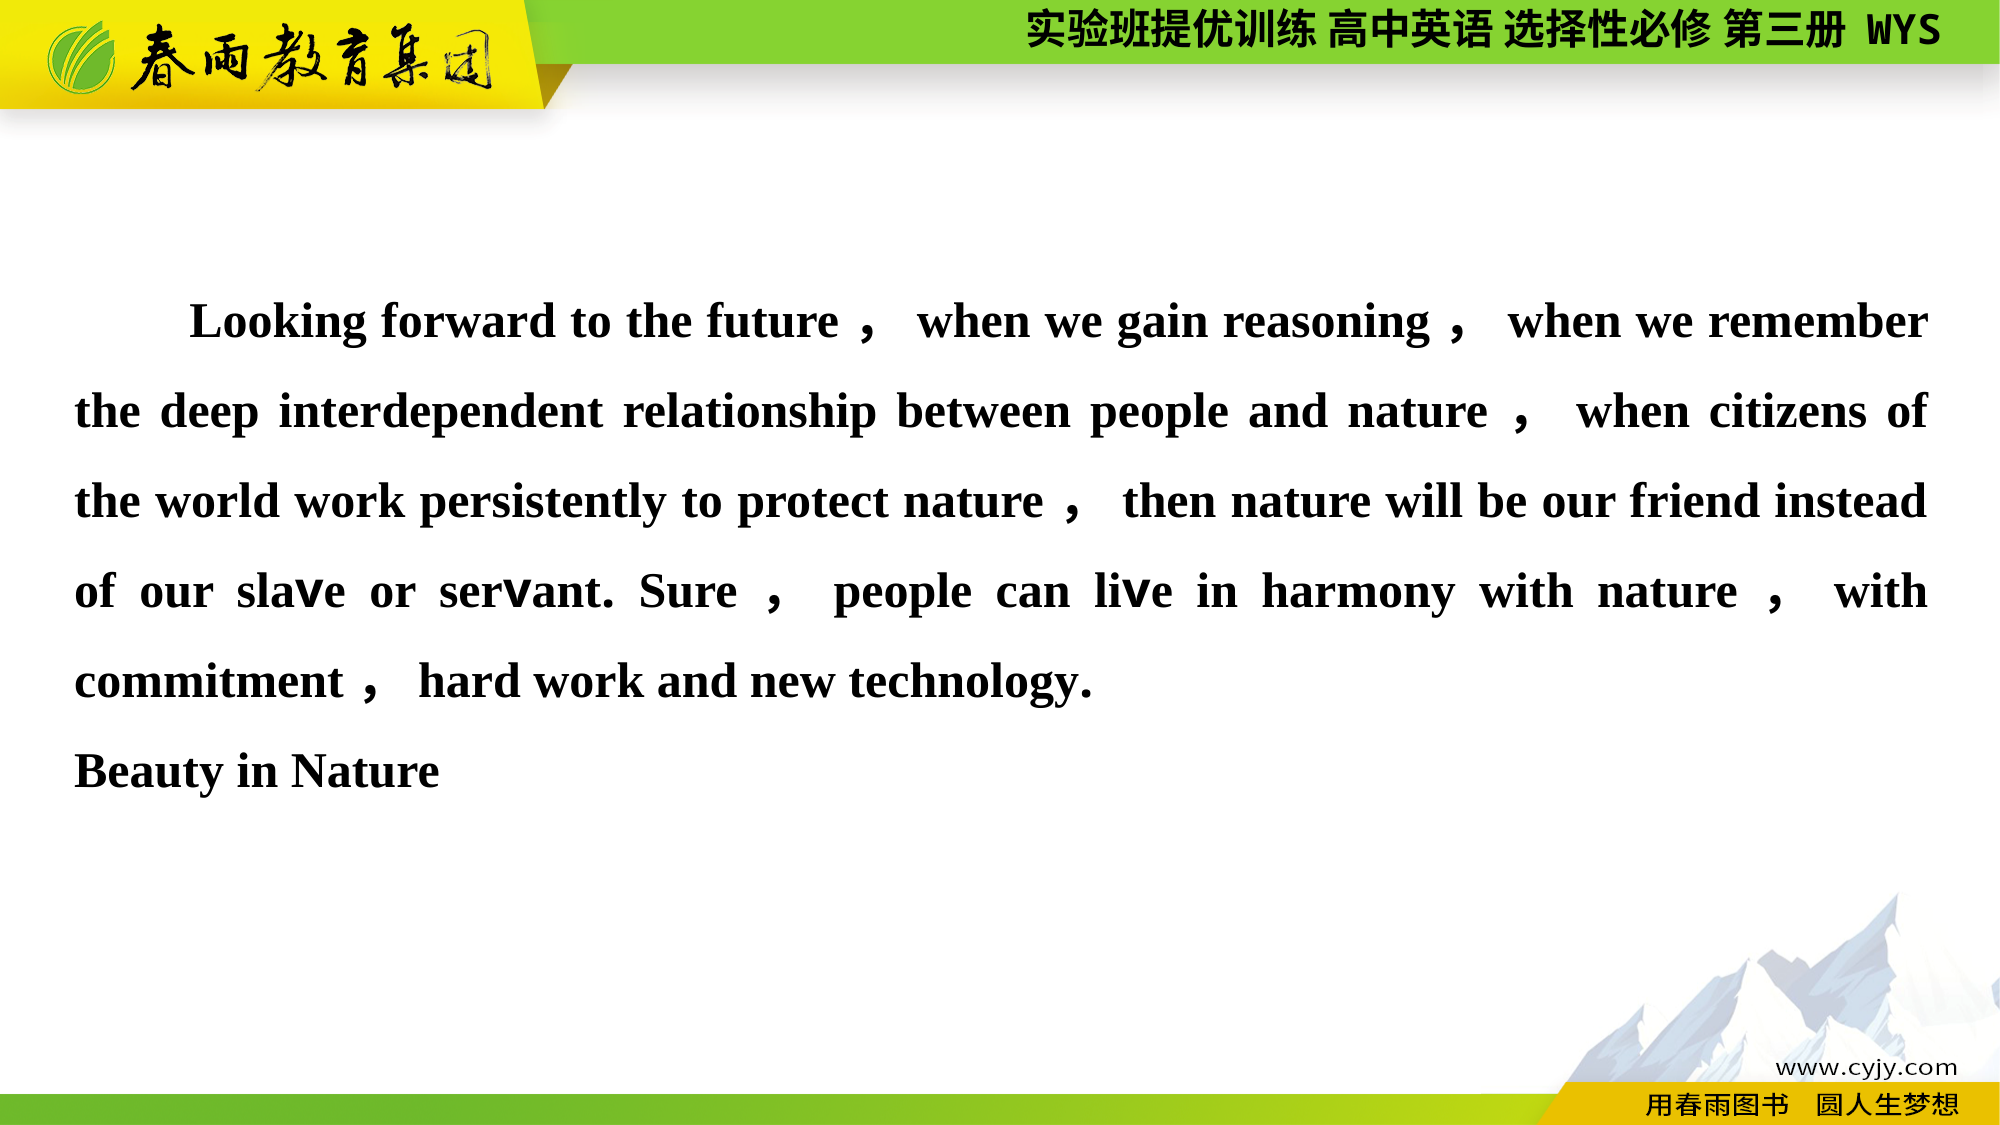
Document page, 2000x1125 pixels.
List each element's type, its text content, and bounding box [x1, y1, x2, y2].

list Looking forward to the future，when we gain reasoning，when we remember the deep interdependent relationship between people and nature，when citizens of the world work persistently to protect nature，then nature will be our friend instead of our slave or servant. Sure，people can live in harmony with nature，with commitment，hard work and new technology. Beauty in Nature [59, 250, 1944, 811]
picture [0, 0, 2000, 1125]
